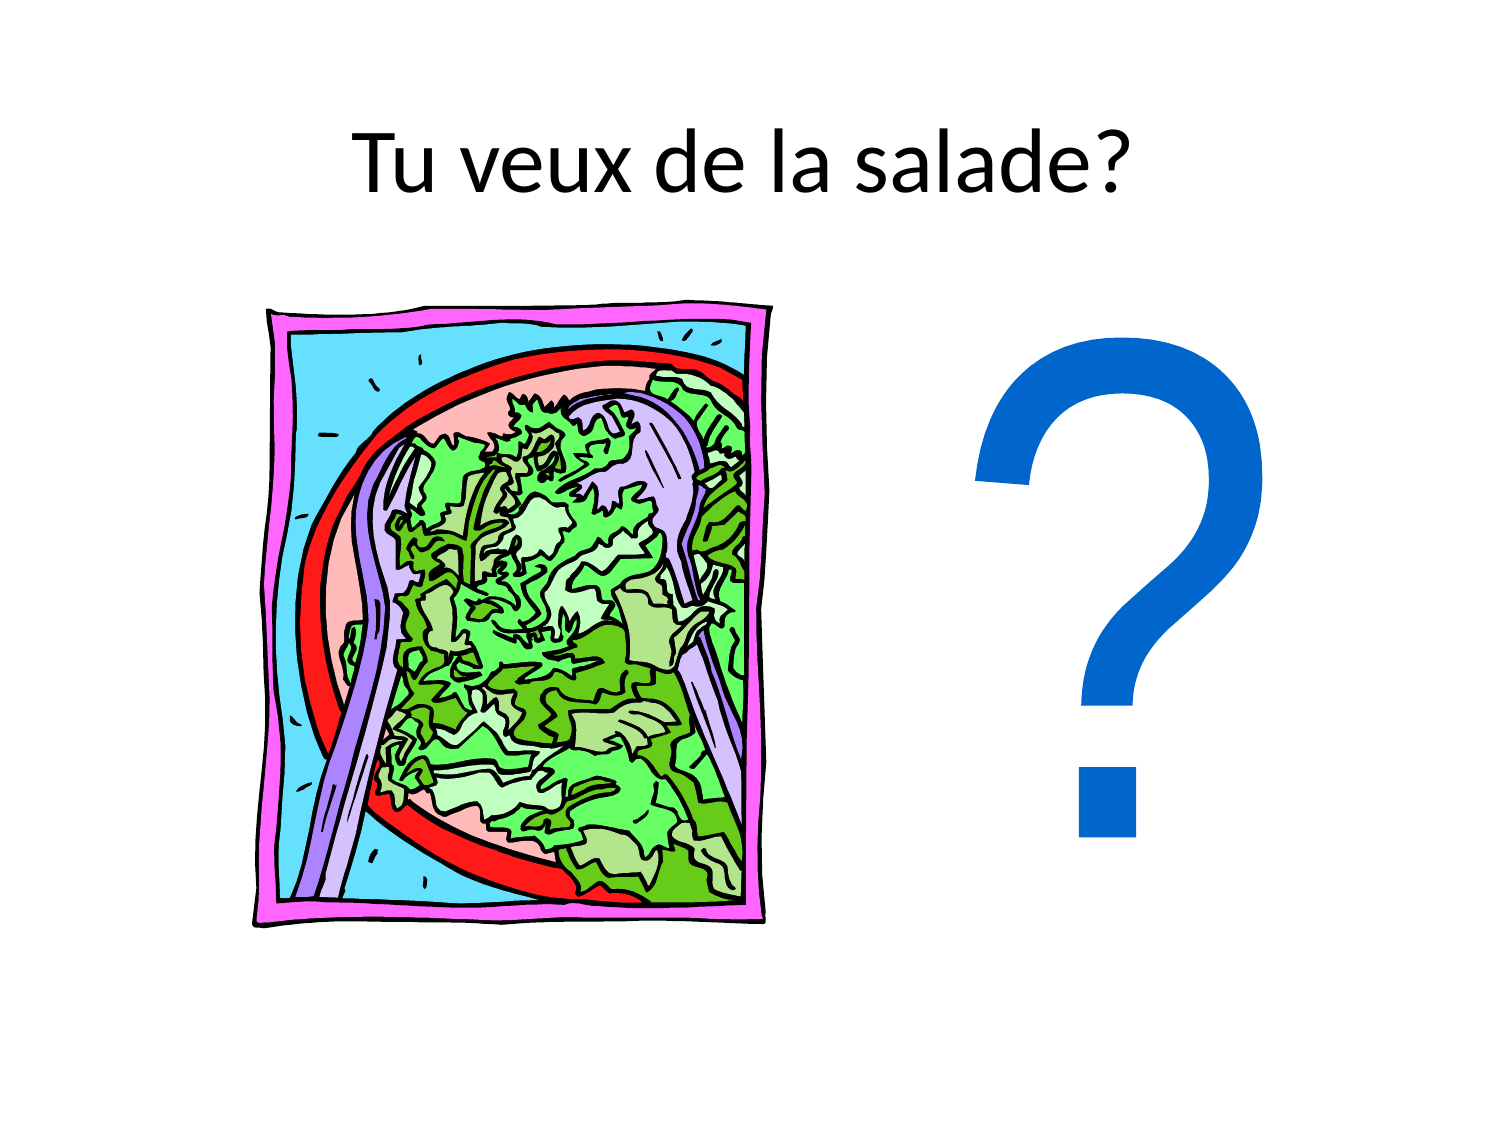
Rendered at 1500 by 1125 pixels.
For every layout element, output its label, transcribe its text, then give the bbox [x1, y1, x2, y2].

picture [249, 299, 775, 931]
title Tu veux de la salade? [37, 62, 1450, 250]
